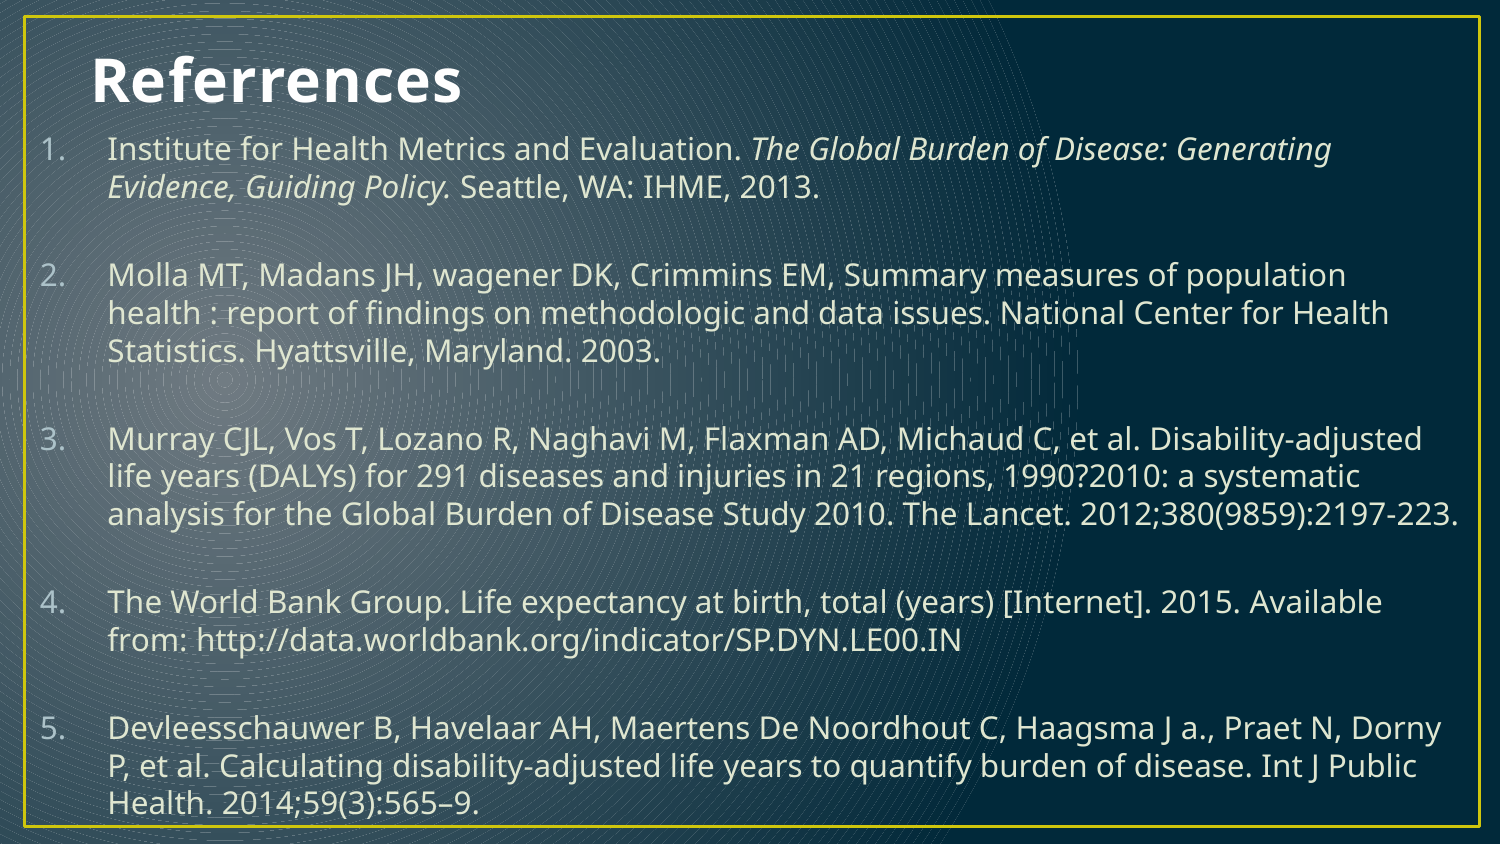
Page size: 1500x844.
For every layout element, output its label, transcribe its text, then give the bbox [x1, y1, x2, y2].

list Institute for Health Metrics and Evaluation. The Global Burden of Disease: Generating Evidence, Guiding Policy. Seattle, WA: IHME, 2013. Molla MT, Madans JH, wagener DK, Crimmins EM, Summary measures of population health : report of findings on methodologic and data issues. National Center for Health Statistics. Hyattsville, Maryland. 2003. Murray CJL, Vos T, Lozano R, Naghavi M, Flaxman AD, Michaud C, et al. Disability-adjusted life years (DALYs) for 291 diseases and injuries in 21 regions, 1990?2010: a systematic analysis for the Global Burden of Disease Study 2010. The Lancet. 2012;380(9859):2197-223. The World Bank Group. Life expectancy at birth, total (years) [Internet]. 2015. Available from: http://data.worldbank.org/indicator/SP.DYN.LE00.IN Devleesschauwer B, Havelaar AH, Maertens De Noordhout C, Haagsma J a., Praet N, Dorny P, et al. Calculating disability-adjusted life years to quantify burden of disease. Int J Public Health. 2014;59(3):565–9. [24, 121, 1475, 844]
title Referrences [75, 33, 1425, 121]
